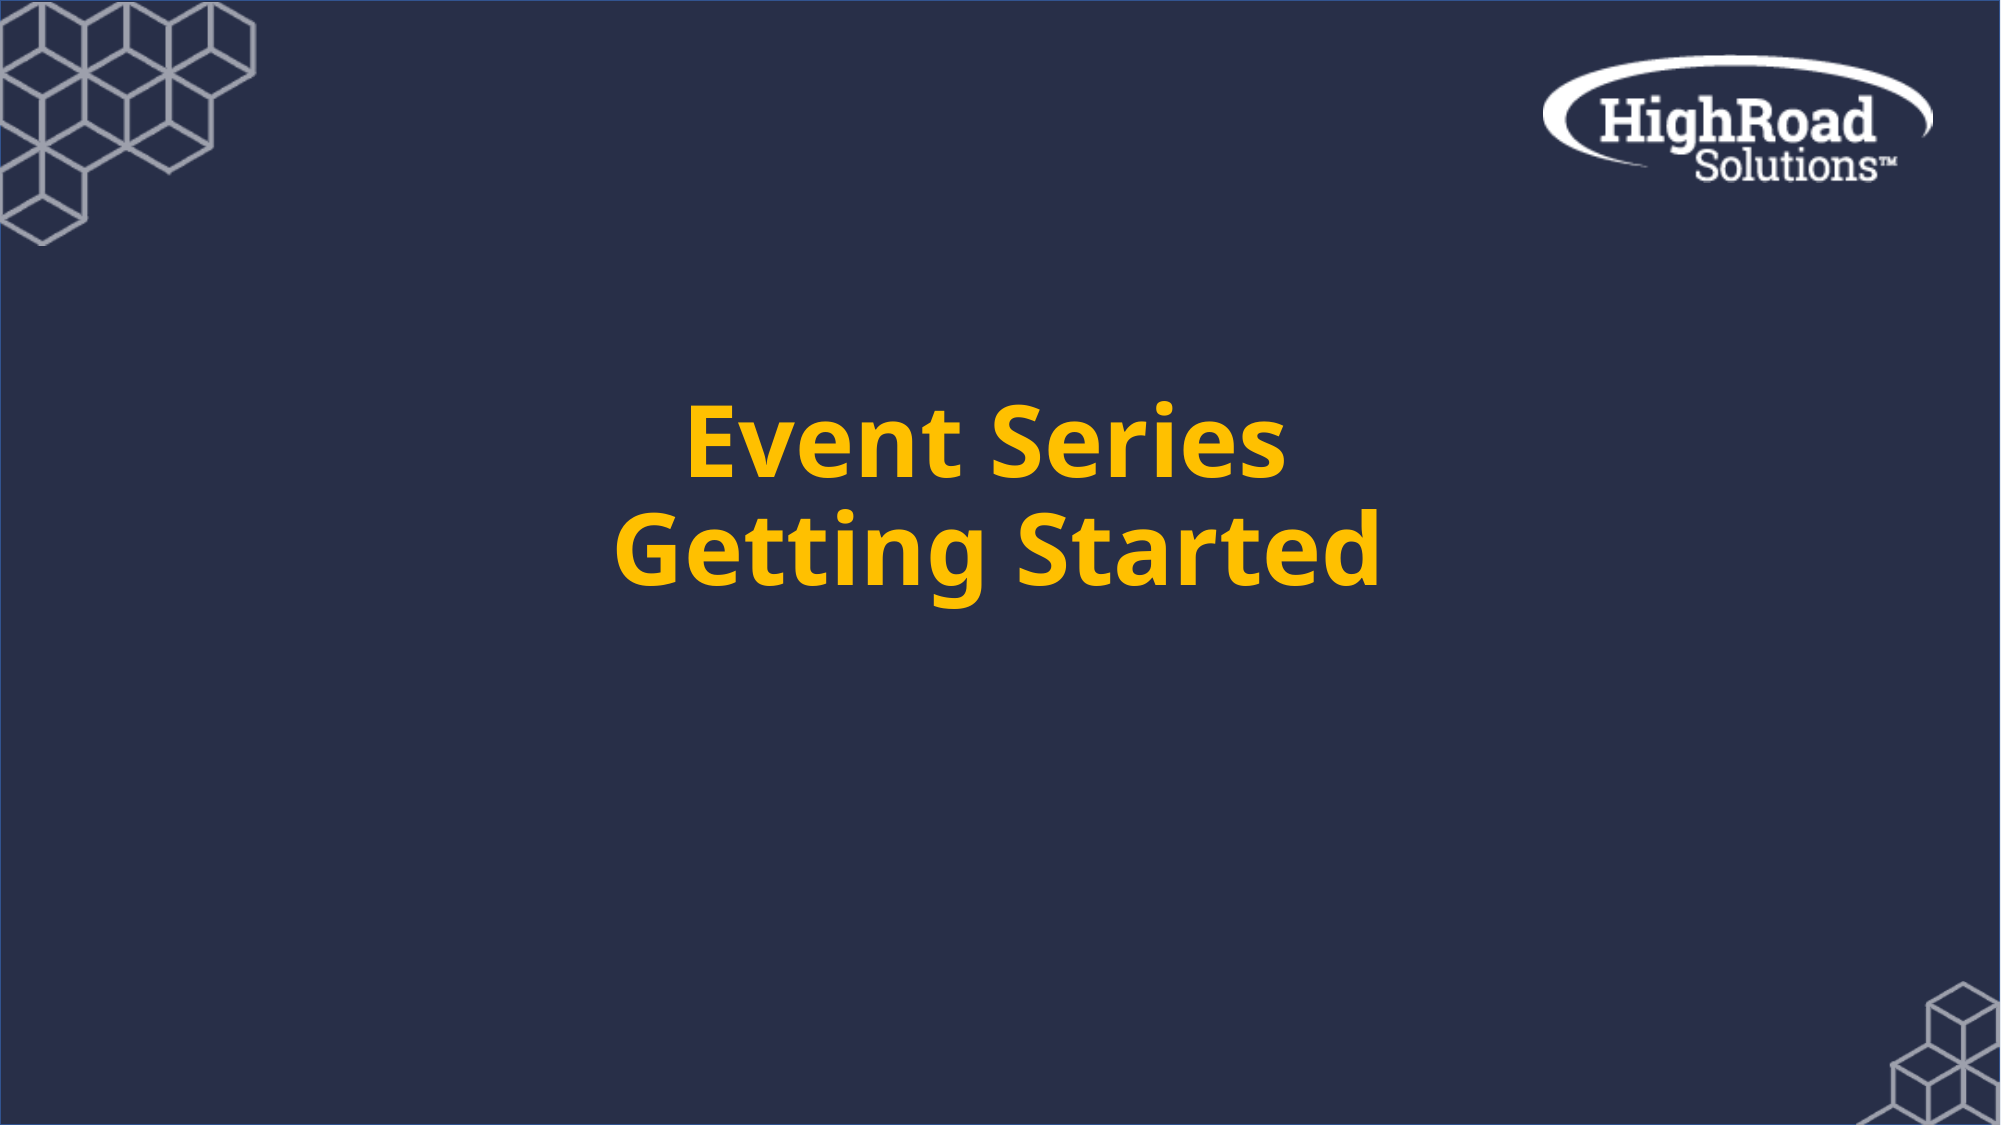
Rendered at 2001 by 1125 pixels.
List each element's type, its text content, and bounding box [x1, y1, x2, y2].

picture [1543, 54, 1933, 183]
picture [0, 2, 330, 246]
picture [1855, 981, 2000, 1125]
title Event Series Getting Started [136, 280, 1862, 615]
